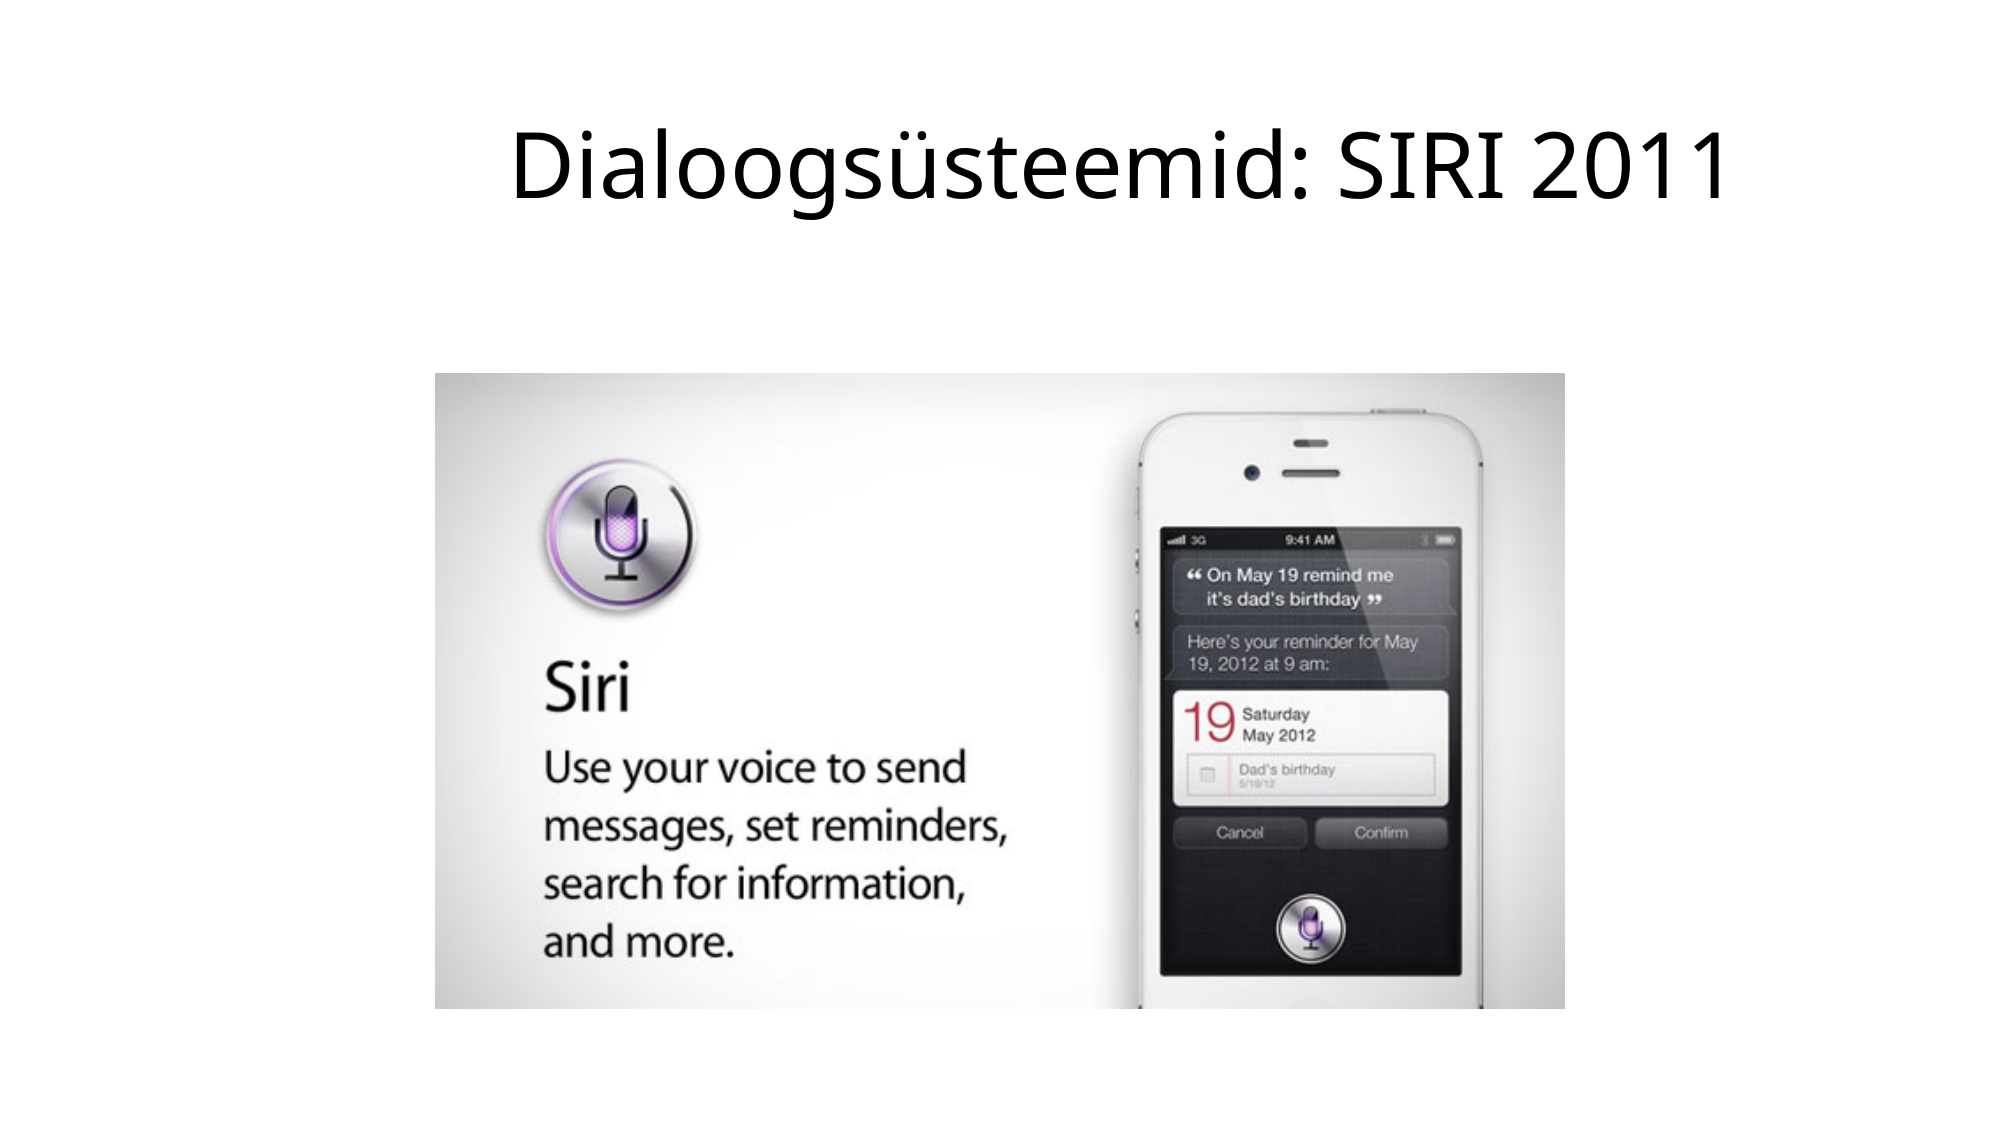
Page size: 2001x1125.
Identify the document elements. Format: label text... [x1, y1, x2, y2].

title Dialoogsüsteemid: SIRI 2011 [137, 59, 1863, 278]
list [435, 373, 1565, 1009]
